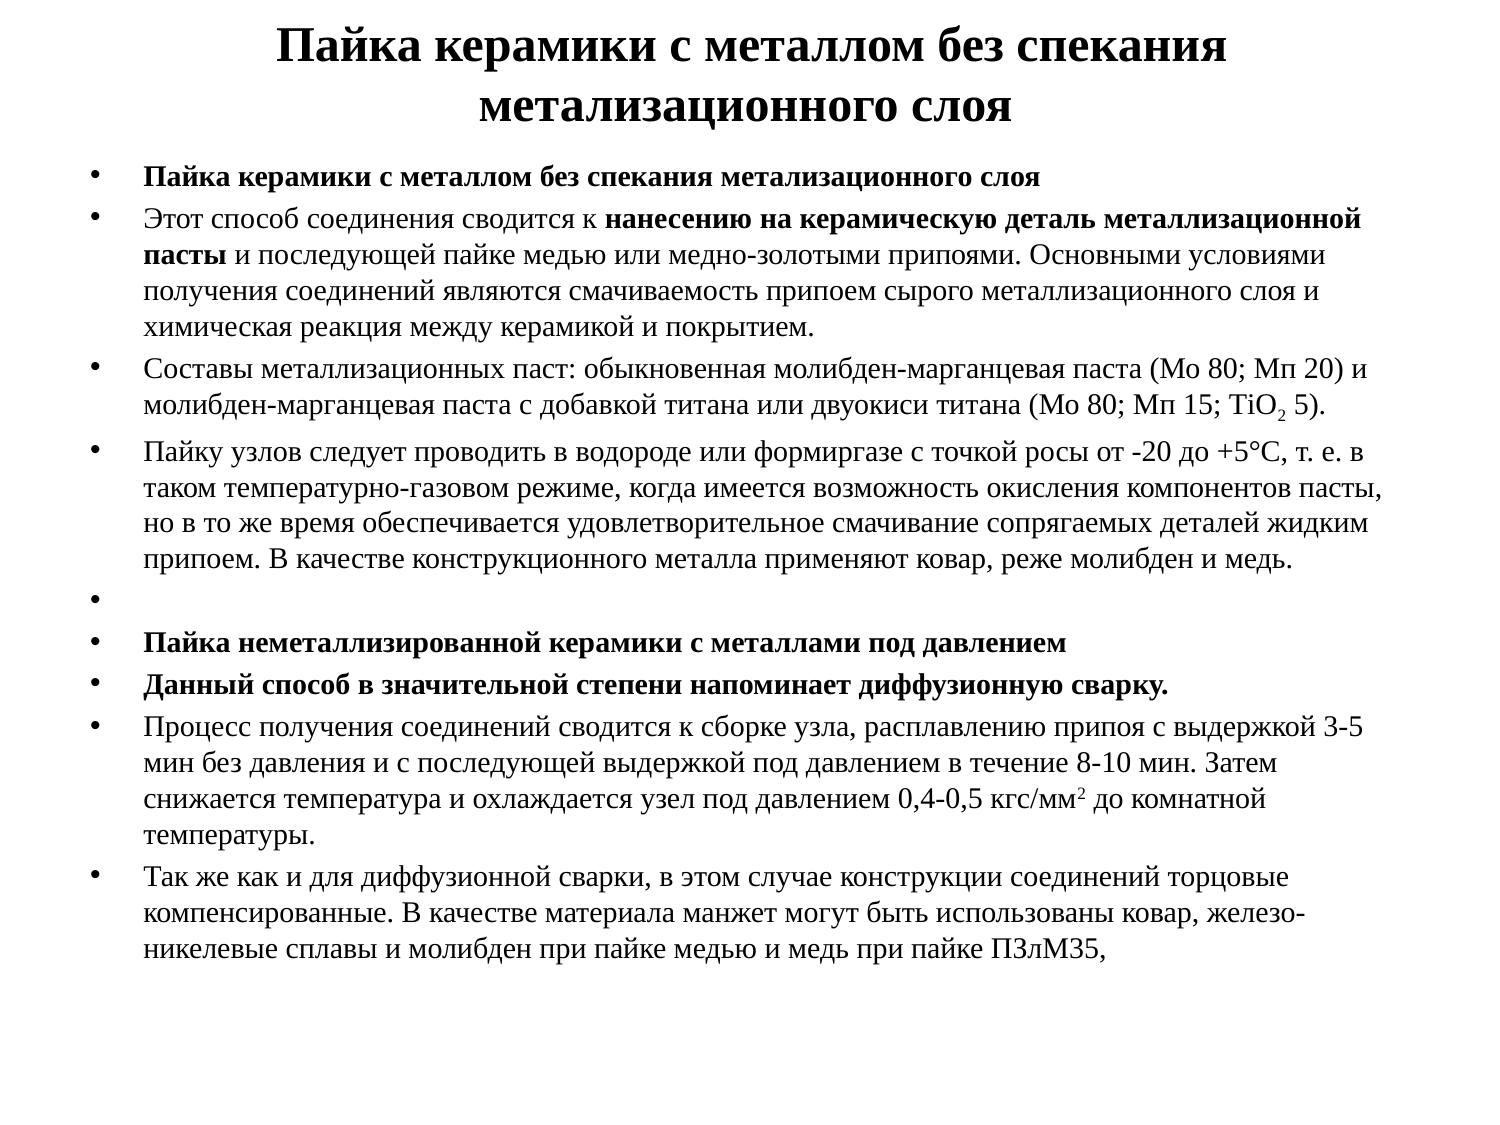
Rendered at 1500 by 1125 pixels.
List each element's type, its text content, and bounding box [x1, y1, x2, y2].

list Пайка керамики с металлом без спекания метализационного слоя Этот способ соединения сводится к нанесению на керамическую деталь металлизационной пасты и последующей пайке медью или медно-золотыми припоями. Основными условиями получения соединений являются смачиваемость припоем сырого металлизационного слоя и химическая реакция между керамикой и покрытием. Составы металлизационных паст: обыкновенная молибден-марганцевая паста (Мо 80; Мп 20) и молибден-марганцевая паста с добавкой титана или двуокиси титана (Мо 80; Мп 15; ТiО2 5). Пайку узлов следует проводить в водороде или формиргазе с точкой росы от -20 до +5°С, т. е. в таком температурно-газовом режиме, когда имеется возможность окисления компонентов пасты, но в то же время обеспечивается удовлетворительное смачивание сопрягаемых деталей жидким припоем. В качестве конструкционного металла применяют ковар, реже молибден и медь. Пайка неметаллизированной керамики с металлами под давлением Данный способ в значительной степени напоминает диффузионную сварку. Процесс получения соединений сводится к сборке узла, расплавлению припоя с выдержкой 3-5 мин без давления и с последующей выдержкой под давлением в течение 8-10 мин. Затем снижается температура и охлаждается узел под давлением 0,4-0,5 кгс/мм2 до комнатной температуры. Так же как и для диффузионной сварки, в этом случае конструкции соединений торцовые компенсированные. В качестве материала манжет могут быть использованы ковар, железо-никелевые сплавы и молибден при пайке медью и медь при пайке ПЗлМ35, [75, 149, 1425, 1005]
title Пайка керамики с металлом без спекания метализационного слоя [76, 30, 1427, 173]
